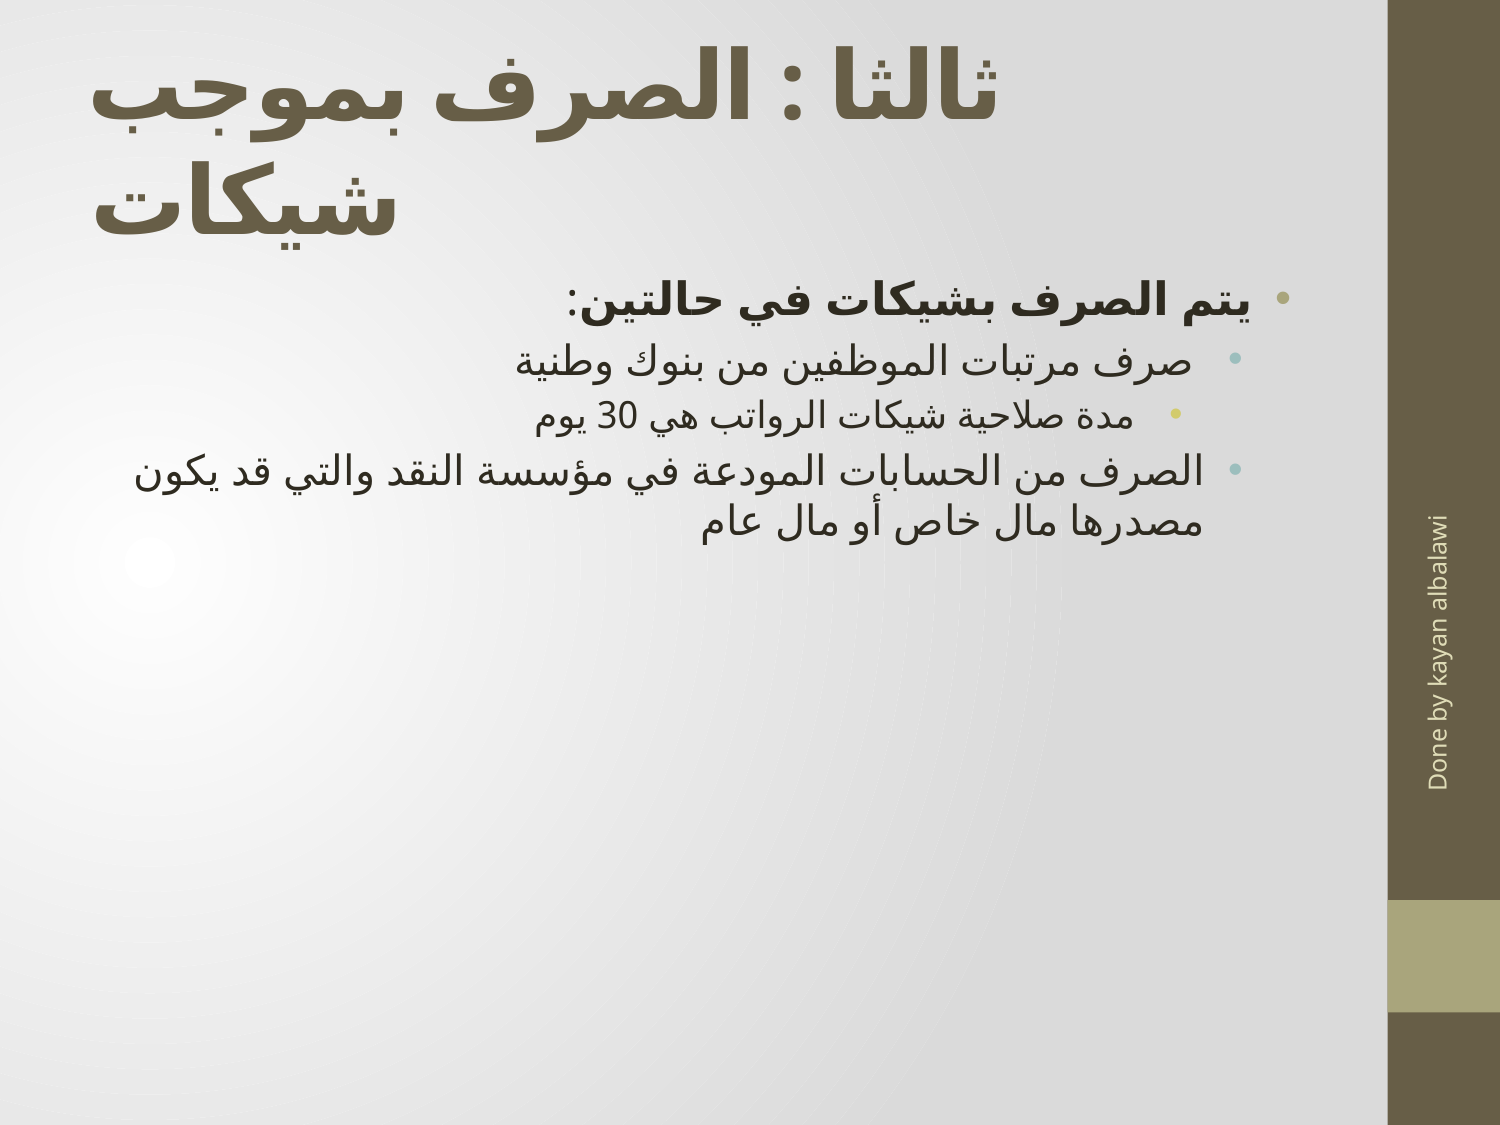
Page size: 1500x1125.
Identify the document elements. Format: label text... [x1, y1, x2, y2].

title ثالثا : الصرف بموجب شيكات [75, 45, 1325, 233]
list يتم الصرف بشيكات في حالتين: صرف مرتبات الموظفين من بنوك وطنية مدة صلاحية شيكات الرواتب هي 30 يوم الصرف من الحسابات المودعة في مؤسسة النقد والتي قد يكون مصدرها مال خاص أو مال عام [75, 262, 1325, 1050]
footer Done by kayan albalawi [1408, 500, 1469, 889]
